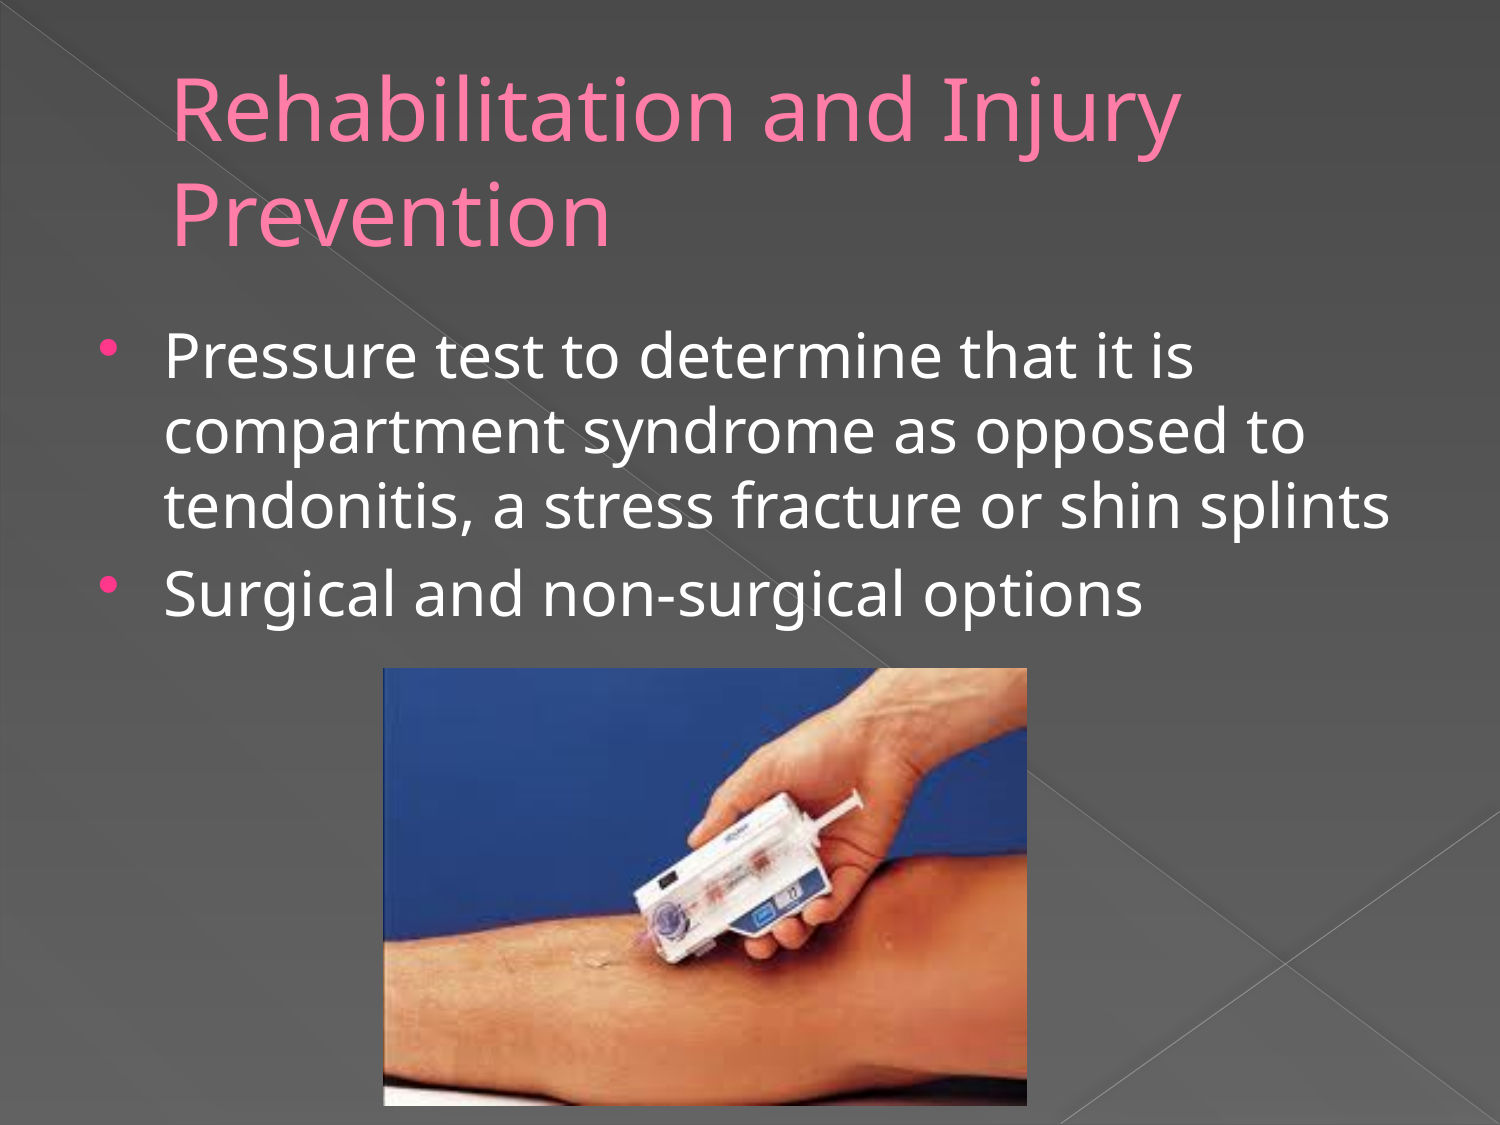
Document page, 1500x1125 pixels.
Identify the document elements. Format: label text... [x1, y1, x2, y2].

picture [383, 668, 1027, 1107]
list Pressure test to determine that it is compartment syndrome as opposed to tendonitis, a stress fracture or shin splints Surgical and non-surgical options [75, 308, 1425, 1059]
title Rehabilitation and Injury Prevention [75, 43, 1425, 274]
